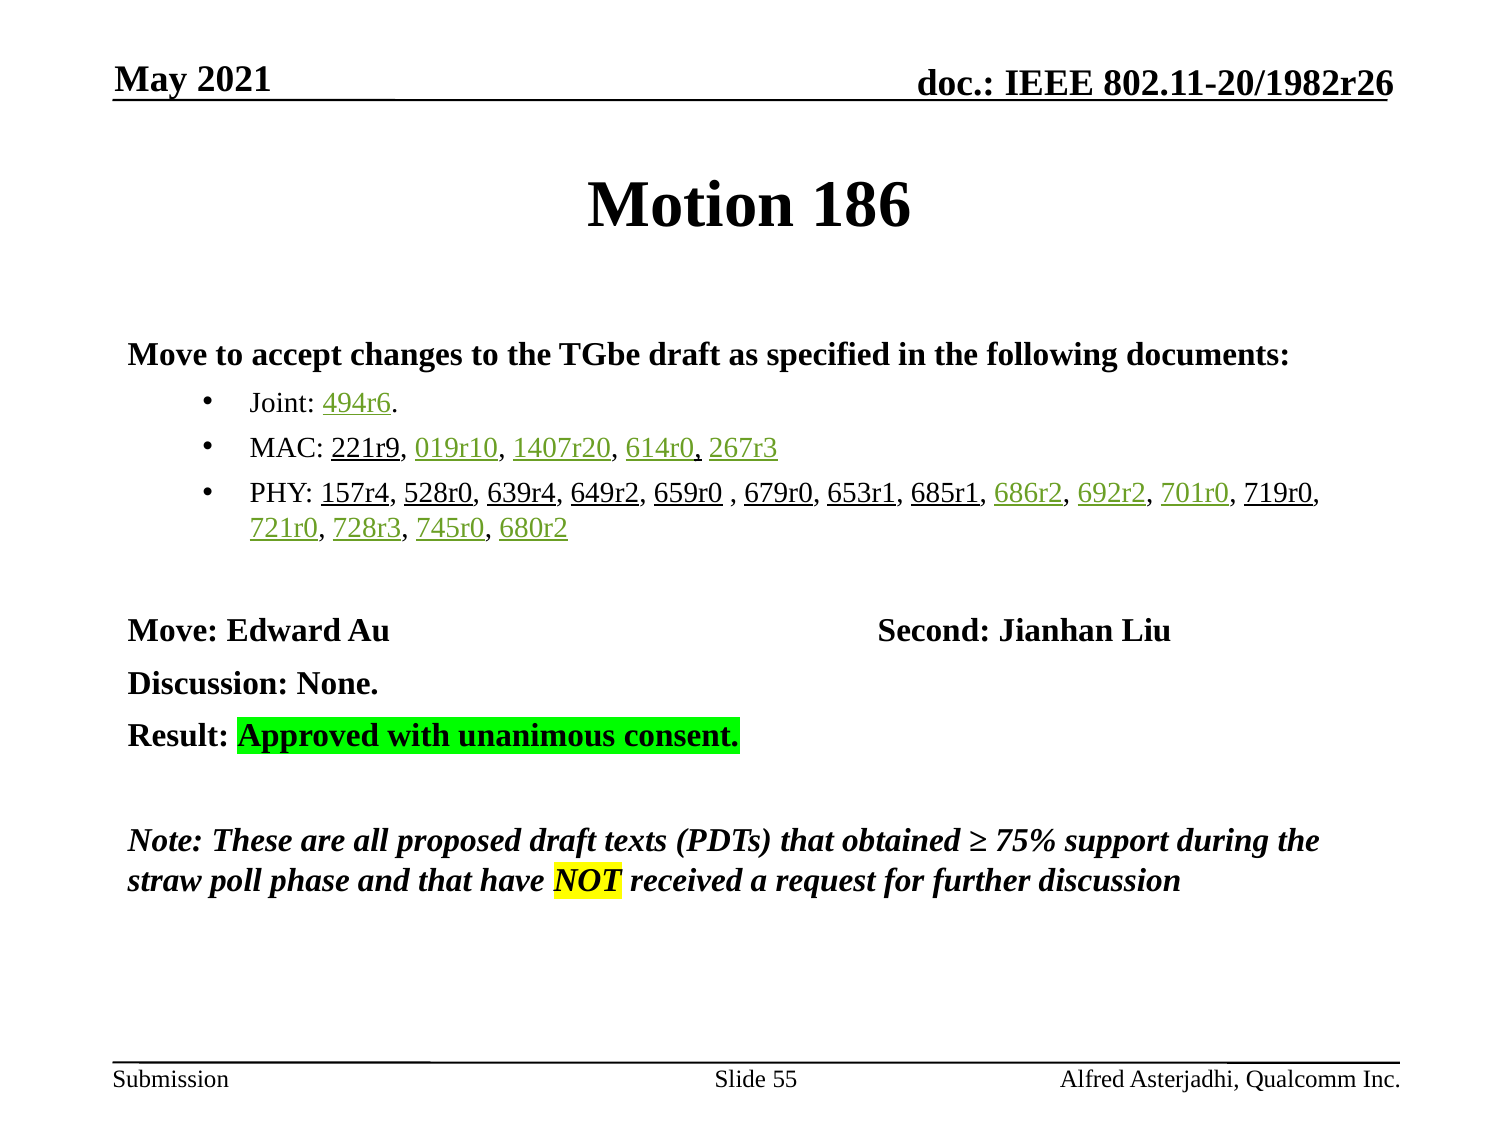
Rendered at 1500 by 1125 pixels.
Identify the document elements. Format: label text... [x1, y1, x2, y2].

slide_number Slide 55 [712, 1061, 800, 1123]
list Move to accept changes to the TGbe draft as specified in the following documents: Joint: 494r6. MAC: 221r9, 019r10, 1407r20, 614r0, 267r3 PHY: 157r4, 528r0, 639r4, 649r2, 659r0 , 679r0, 653r1, 685r1, 686r2, 692r2, 701r0, 719r0, 721r0, 728r3, 745r0, 680r2 Move: Edward Au Second: Jianhan Liu Discussion: None. Result: Approved with unanimous consent. Note: These are all proposed draft texts (PDTs) that obtained ≥ 75% support during the straw poll phase and that have NOT received a request for further discussion [112, 324, 1388, 1000]
footer Alfred Asterjadhi, Qualcomm Inc. [878, 1061, 1402, 1093]
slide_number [114, 54, 423, 100]
title Motion 186 [112, 112, 1388, 288]
